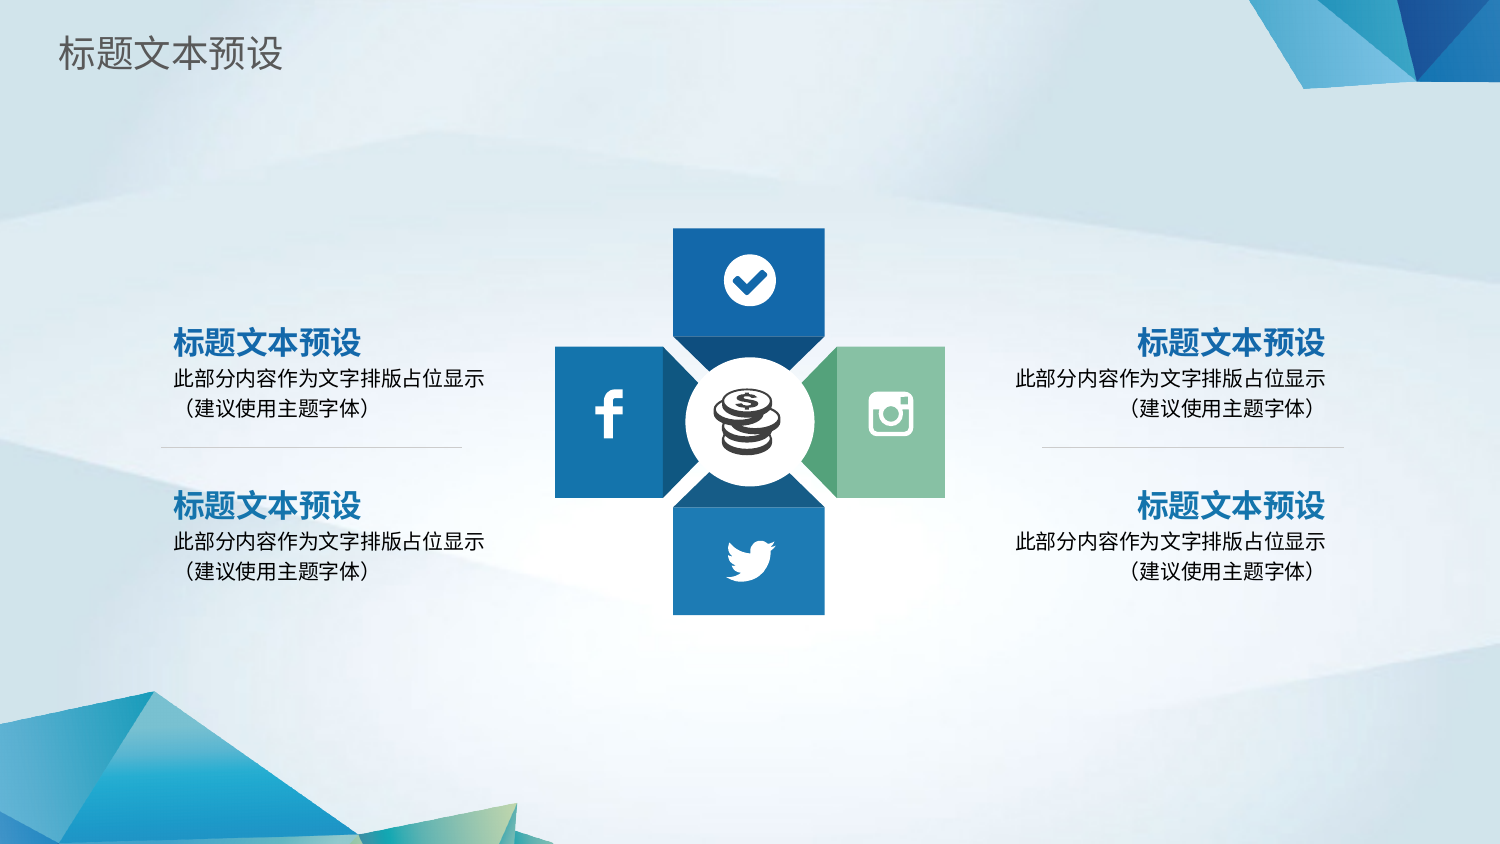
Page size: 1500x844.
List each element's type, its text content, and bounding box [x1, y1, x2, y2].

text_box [160, 322, 1344, 587]
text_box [554, 228, 946, 321]
text_box 标题文本预设 [41, 20, 302, 86]
picture [0, 0, 1500, 844]
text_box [554, 595, 946, 616]
